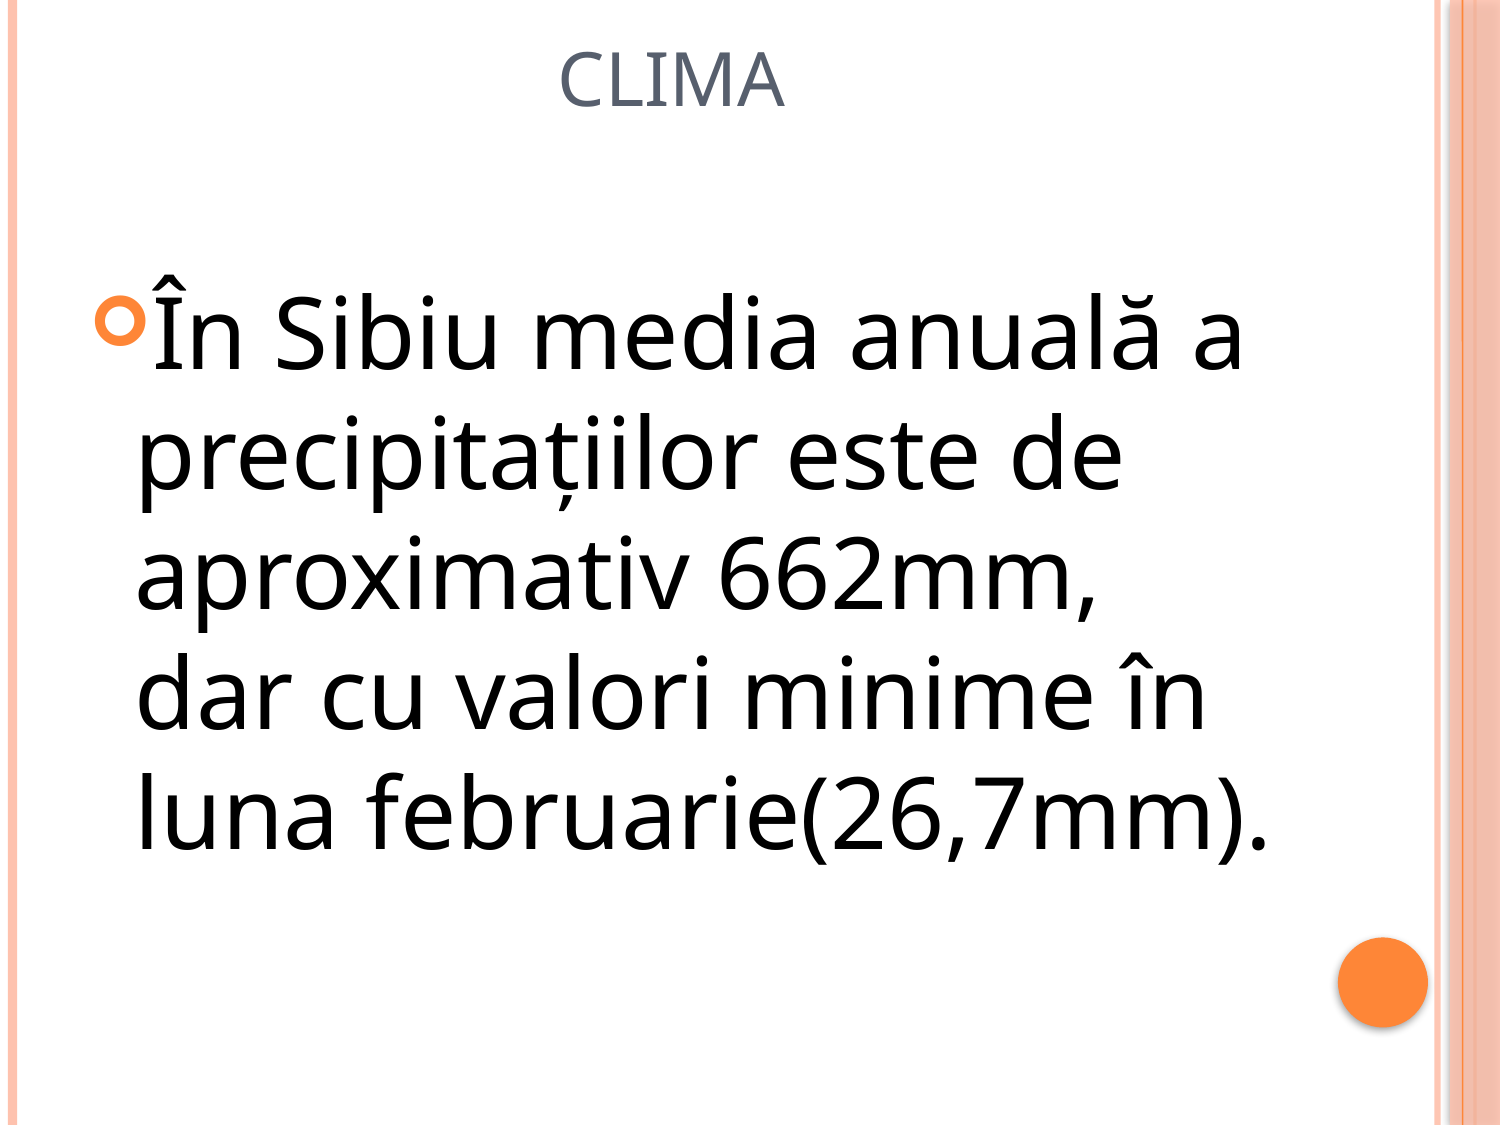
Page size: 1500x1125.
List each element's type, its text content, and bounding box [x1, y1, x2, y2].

list În Sibiu media anuală a precipitațiilor este de aproximativ 662mm, dar cu valori minime în luna februarie(26,7mm). [75, 262, 1300, 1062]
title clima [75, 45, 1300, 129]
